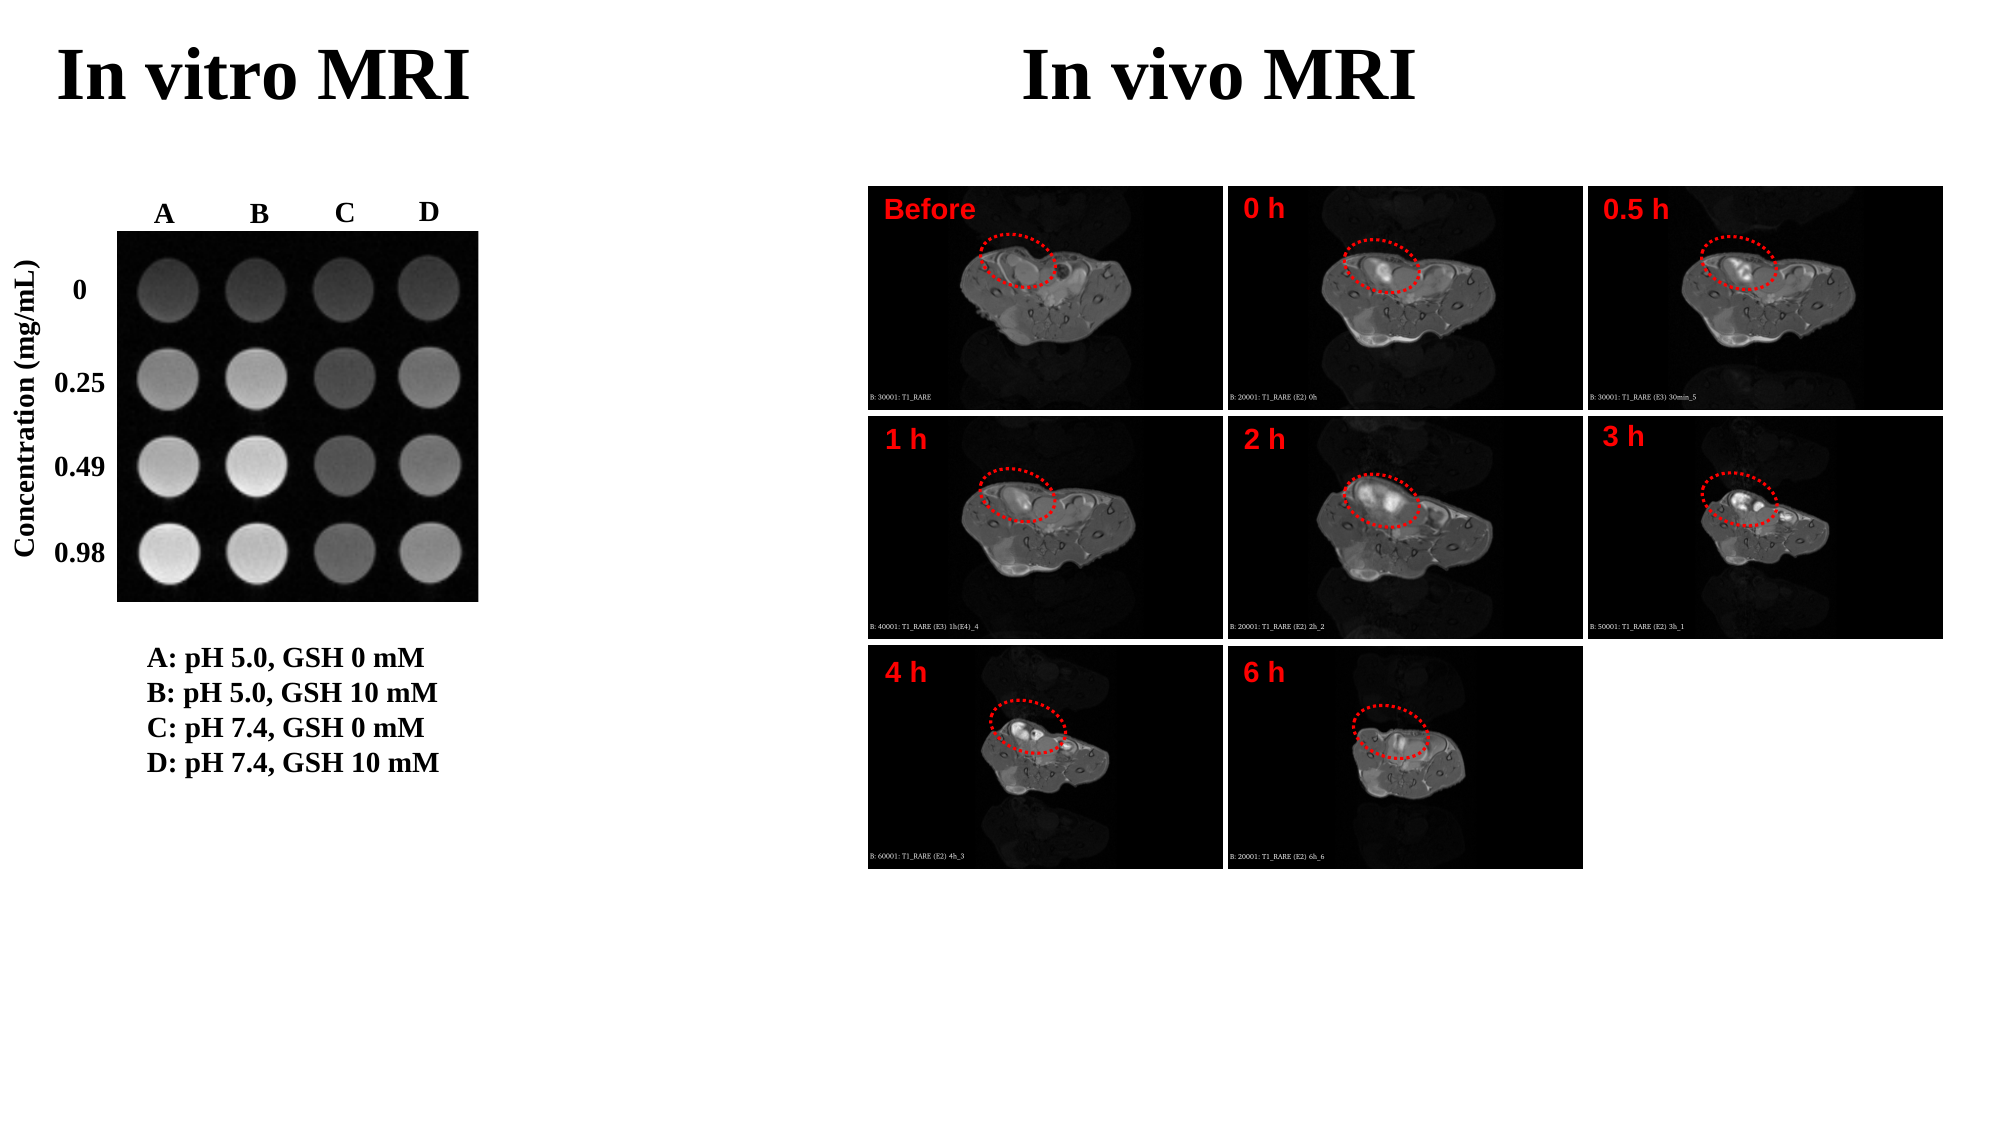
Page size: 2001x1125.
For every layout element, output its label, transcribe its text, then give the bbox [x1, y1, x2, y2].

picture [1227, 186, 1584, 410]
text_box A [139, 186, 190, 230]
text_box C [319, 185, 371, 230]
text_box In vitro MRI [41, 16, 487, 122]
picture [1587, 415, 1943, 640]
text_box A: pH 5.0, GSH 0 mM B: pH 5.0, GSH 10 mM C: pH 7.4, GSH 0 mM D: pH 7.4, GSH 10 mM [132, 631, 455, 786]
picture [1227, 415, 1584, 640]
text_box In vivo MRI [1006, 16, 1433, 122]
picture [867, 186, 1224, 410]
text_box 3 h [1587, 410, 1660, 415]
picture [116, 230, 479, 602]
text_box 0.98 [39, 526, 116, 576]
text_box Concentration (mg/mL) [0, 245, 47, 574]
text_box D [404, 185, 455, 230]
picture [867, 645, 1224, 869]
text_box 0 [57, 263, 103, 313]
picture [867, 415, 1224, 640]
picture [1587, 186, 1943, 410]
text_box 0.49 [47, 440, 116, 490]
text_box 0.25 [47, 356, 116, 406]
text_box 0 h [1228, 182, 1301, 186]
text_box B [235, 186, 285, 230]
picture [1227, 646, 1584, 870]
